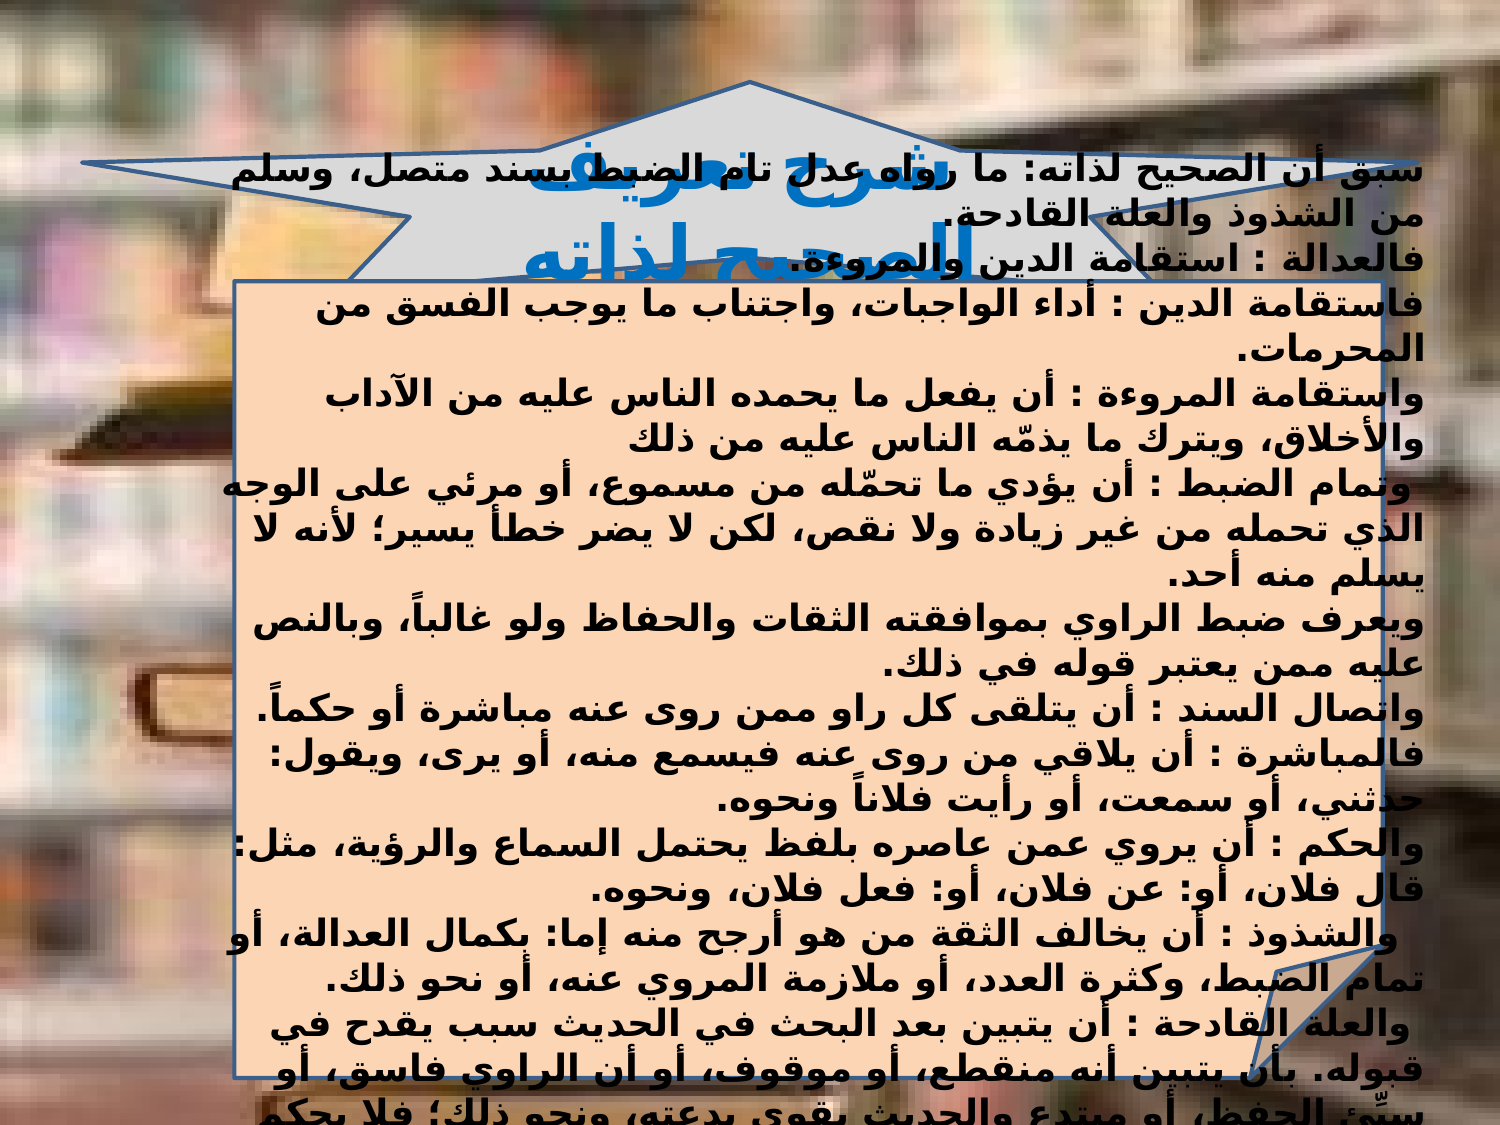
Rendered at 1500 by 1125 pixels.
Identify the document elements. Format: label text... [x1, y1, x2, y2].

text_box شرح تعريف الصحيح لذاته [715, 79, 785, 91]
text_box سبق أن الصحيح لذاته: ما رواه عدل تام الضبط بسند متصل، وسلم من الشذوذ والعلة القادحة. فالعدالة : استقامة الدين والمروءة. فاستقامة الدين : أداء الواجبات، واجتناب ما يوجب الفسق من المحرمات. واستقامة المروءة : أن يفعل ما يحمده الناس عليه من الآداب والأخلاق، ويترك ما يذمّه الناس عليه من ذلك وتمام الضبط : أن يؤدي ما تحمّله من مسموع، أو مرئي على الوجه الذي تحمله من غير زيادة ولا نقص، لكن لا يضر خطأ يسير؛ لأنه لا يسلم منه أحد. ويعرف ضبط الراوي بموافقته الثقات والحفاظ ولو غالباً، وبالنص عليه ممن يعتبر قوله في ذلك. واتصال السند : أن يتلقى كل راو ممن روى عنه مباشرة أو حكماً. فالمباشرة : أن يلاقي من روى عنه فيسمع منه، أو يرى، ويقول: حدثني، أو سمعت، أو رأيت فلاناً ونحوه. والحكم : أن يروي عمن عاصره بلفظ يحتمل السماع والرؤية، مثل: قال فلان، أو: عن فلان، أو: فعل فلان، ونحوه. والشذوذ : أن يخالف الثقة من هو أرجح منه إما: بكمال العدالة، أو تمام الضبط، وكثرة العدد، أو ملازمة المروي عنه، أو نحو ذلك. والعلة القادحة : أن يتبين بعد البحث في الحديث سبب يقدح في قبوله. بأن يتبين أنه منقطع، أو موقوف، أو أن الراوي فاسق، أو سيِّئ الحفظ، أو مبتدع والحديث يقوي بدعته، ونحو ذلك؛ فلا يحكم للحديث بالصحة حينئذٍ؛ لعدم سلامته من العلة القادحة. [187, 91, 1442, 1125]
text_box شرح تعريف الصحيح لذاته [79, 157, 187, 183]
picture [0, 0, 1500, 1125]
